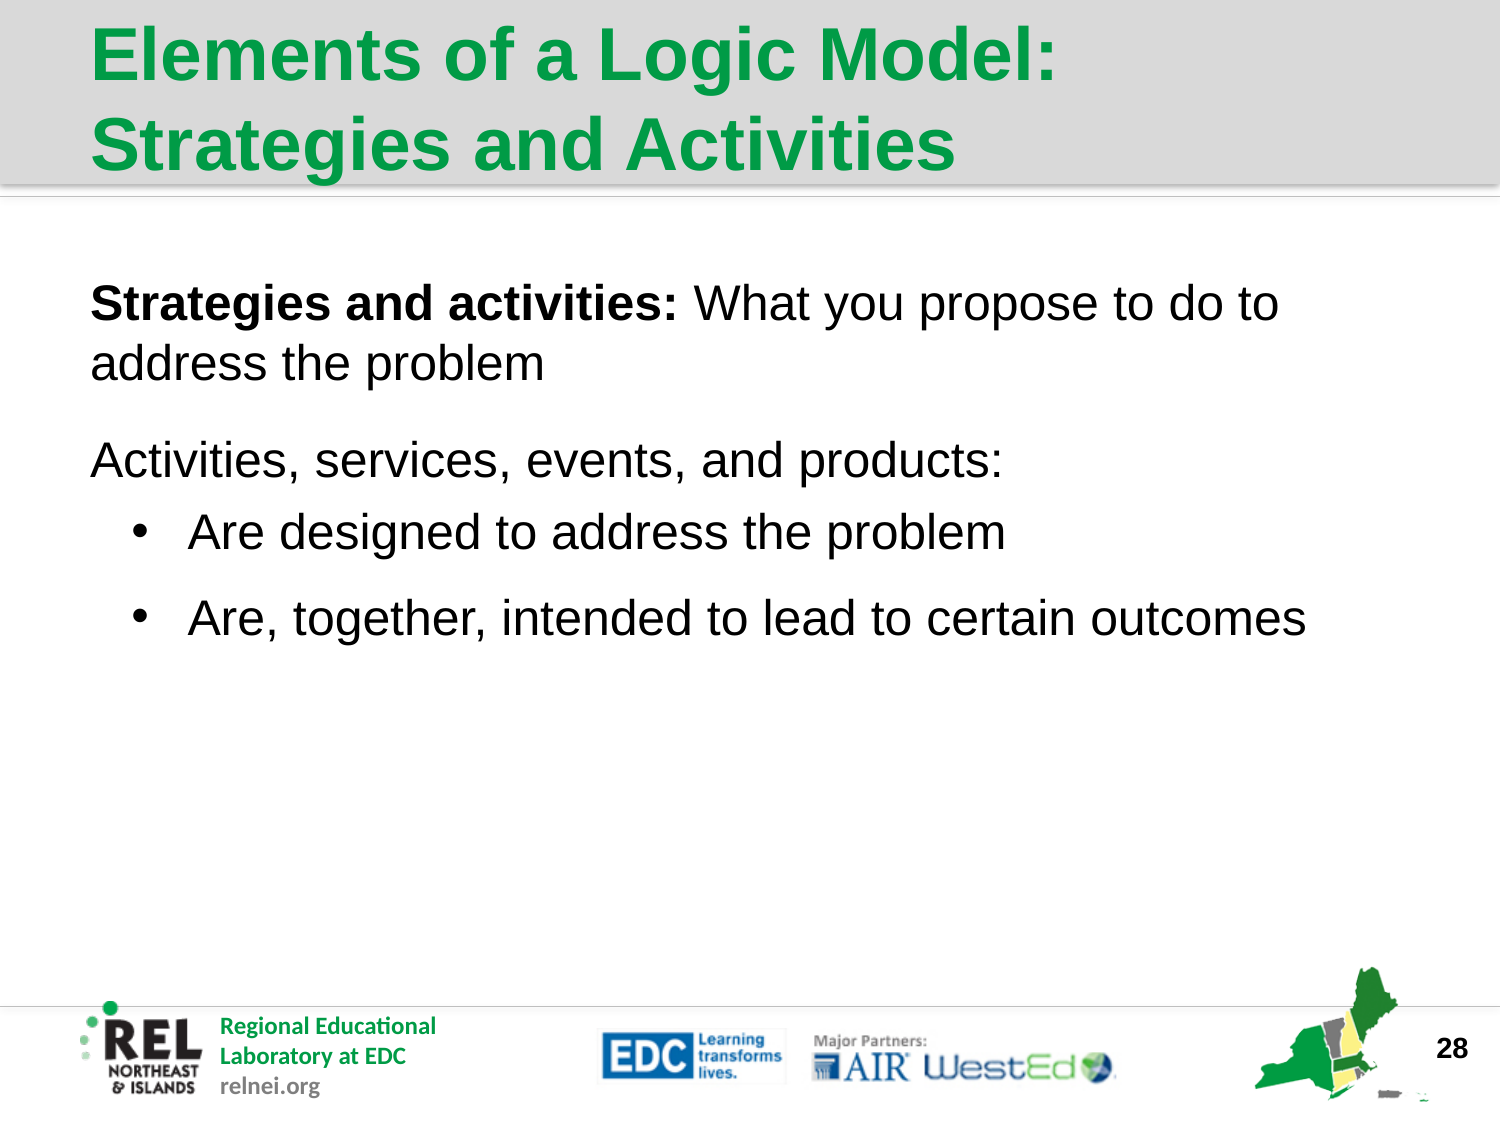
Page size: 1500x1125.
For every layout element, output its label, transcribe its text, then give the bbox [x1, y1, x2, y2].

title Elements of a Logic Model: Strategies and Activities [75, 25, 1425, 165]
picture [594, 1028, 1138, 1091]
picture [1245, 964, 1442, 1103]
picture [80, 1001, 227, 1108]
list Strategies and activities: What you propose to do to address the problem Activities, services, events, and products: Are designed to address the problem Are, together, intended to lead to certain outcomes [75, 262, 1425, 982]
slide_number 28 [1392, 1017, 1484, 1077]
